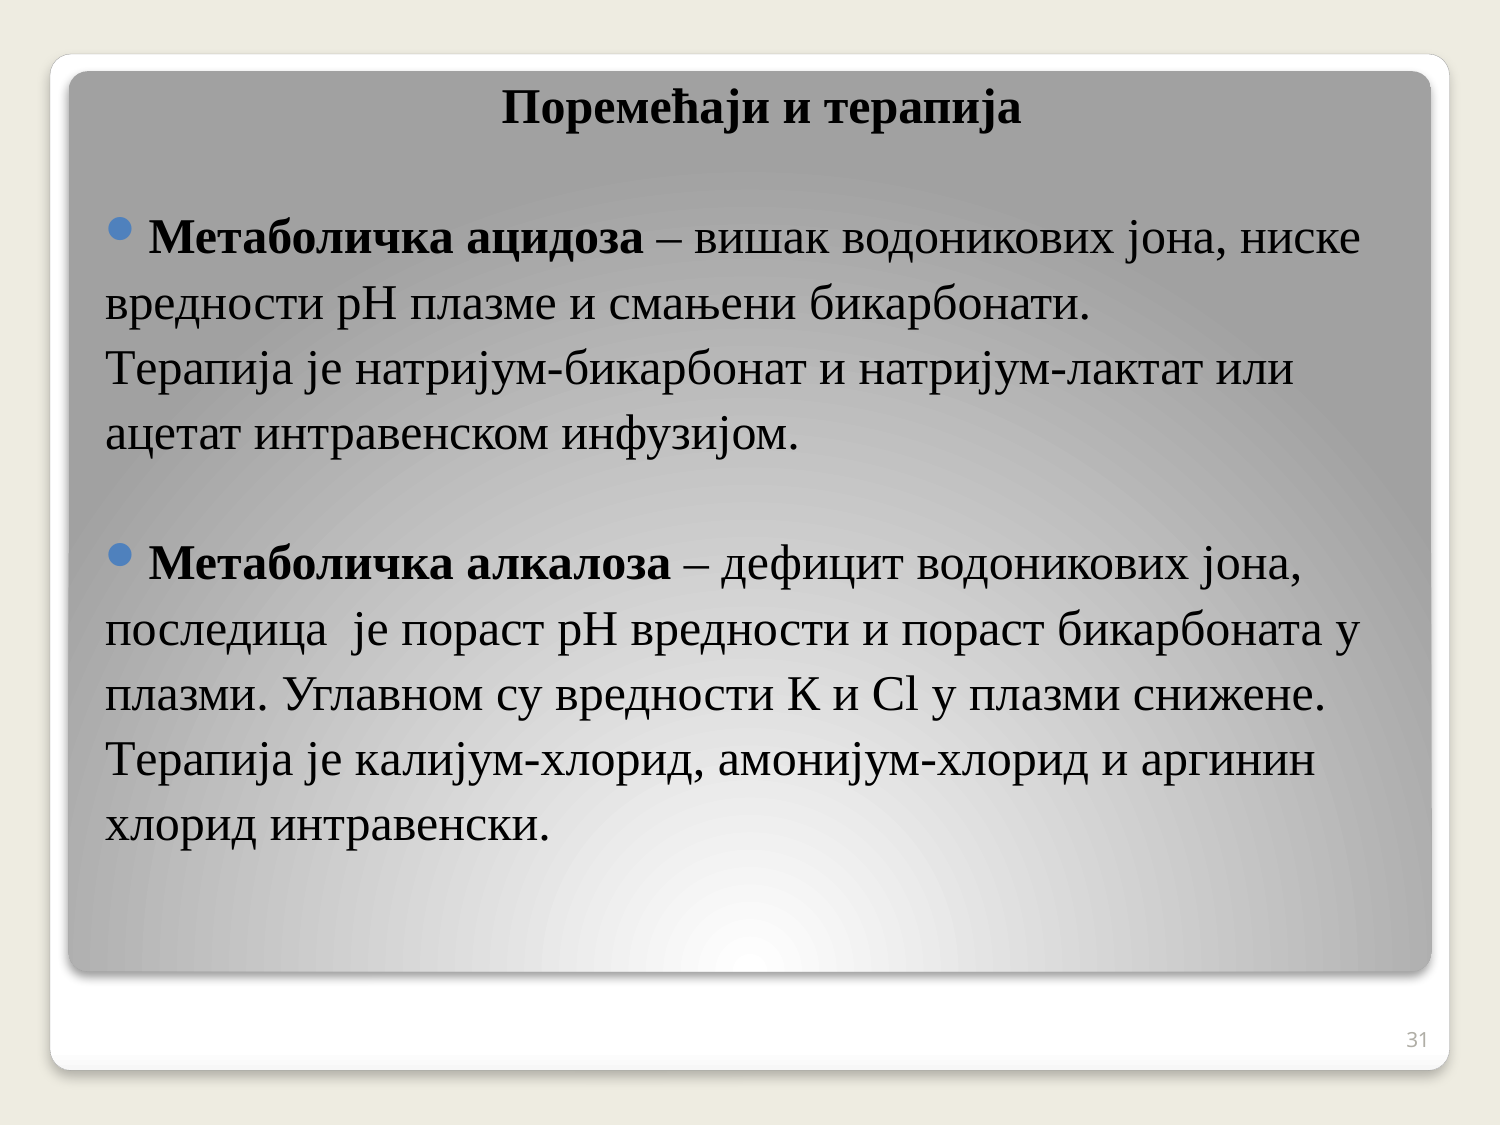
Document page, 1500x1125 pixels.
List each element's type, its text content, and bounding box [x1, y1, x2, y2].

list Поремећаји и терапија Метаболичка ацидоза – вишaк водоникових јона, ниске вредности pH плазме и смањени бикарбонати. Терапија је натријум-бикарбонат и натријум-лактат или ацетат интравенском инфузијом. Метаболичка алкалоза – дефицит водоникових јона, последица је пораст pH вредности и пораст бикарбоната у плазми. Углавном су вредности К и Cl у плазми снижене. Терапија је калијум-хлорид, амонијум-хлорид и аргинин хлорид интравенски. [75, 58, 1434, 1063]
slide_number 31 [1369, 1002, 1445, 1063]
